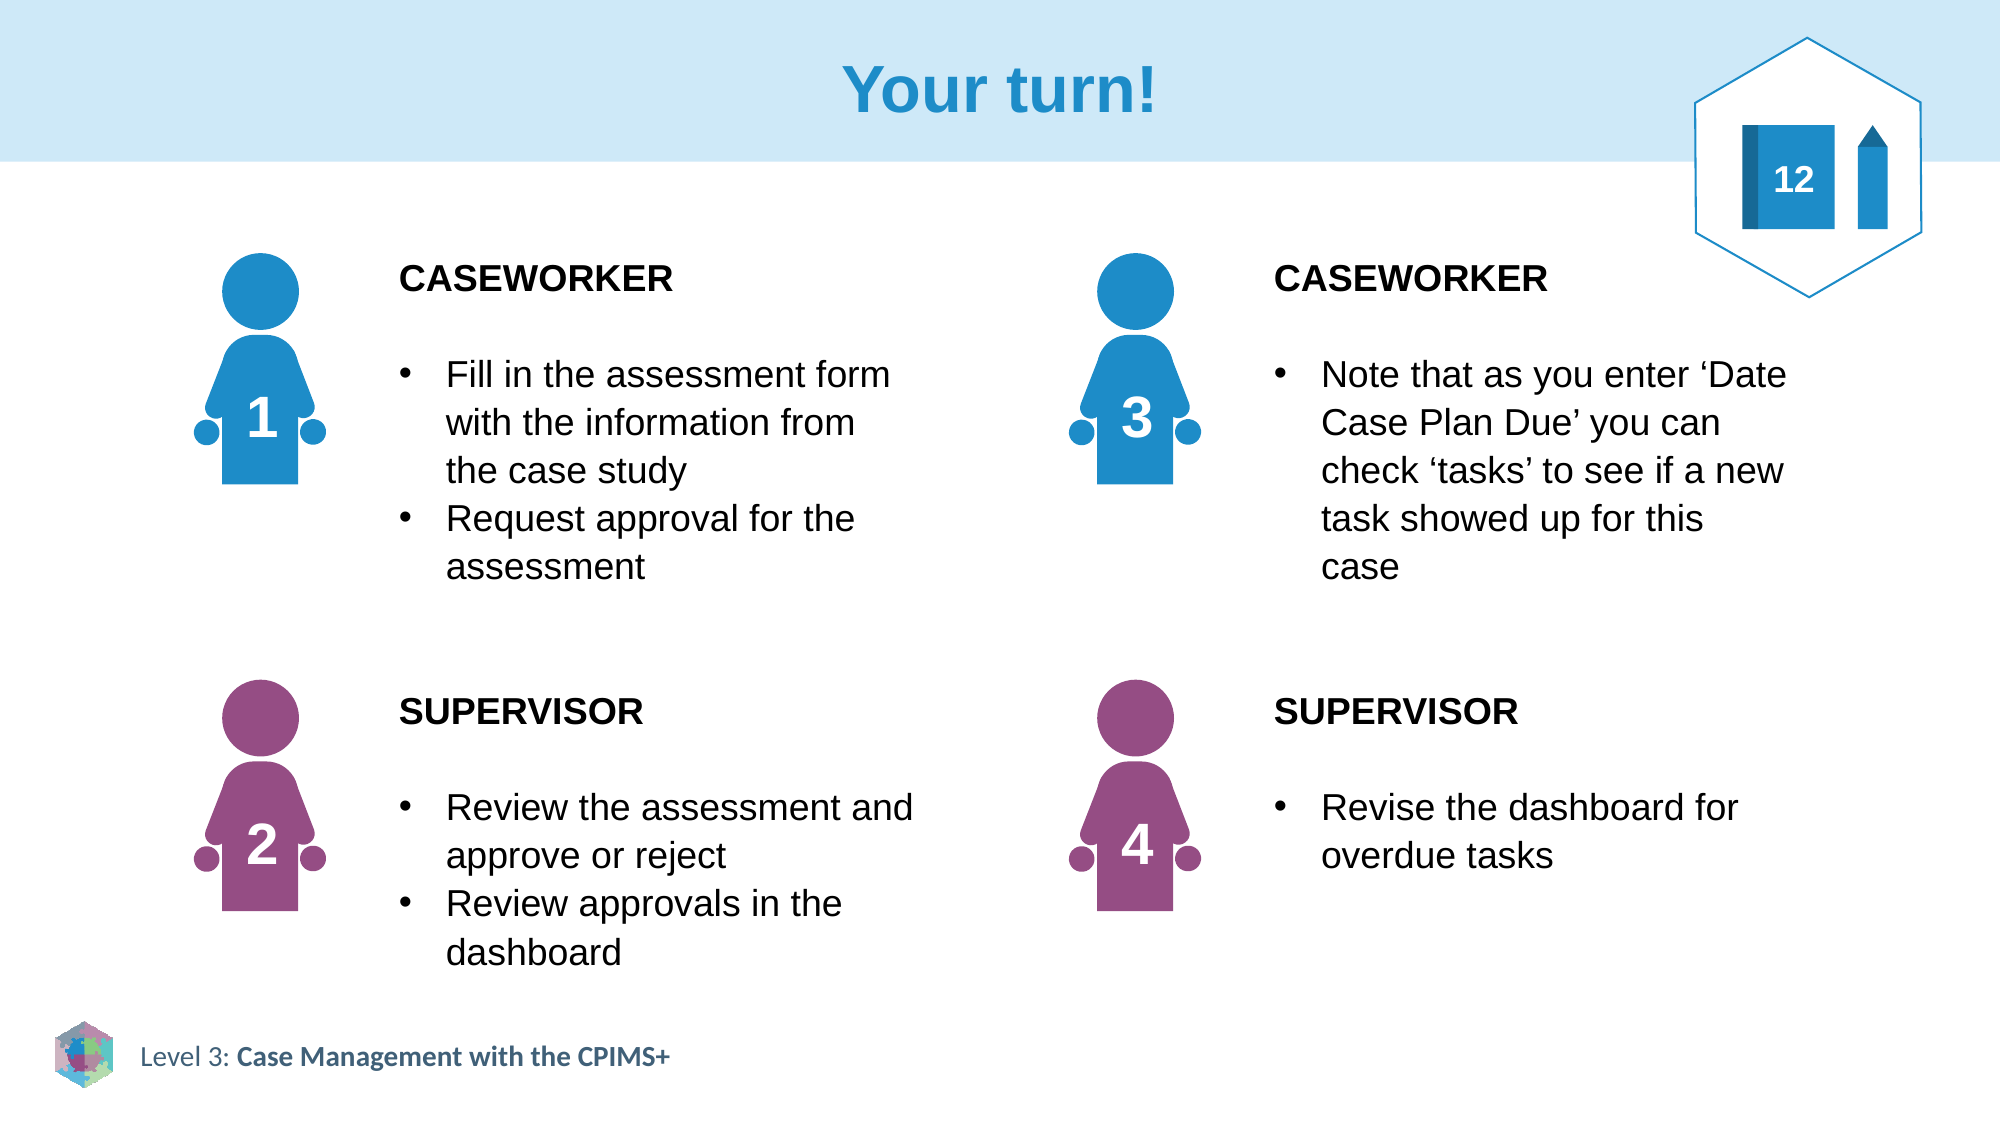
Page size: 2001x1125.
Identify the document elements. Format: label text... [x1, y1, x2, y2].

text_box CASEWORKER Note that as you enter ‘Date Case Plan Due’ you can check ‘tasks’ to see if a new task showed up for this case SUPERVISOR Revise the dashboard for overdue tasks [1259, 243, 1809, 884]
text_box CASEWORKER Fill in the assessment form with the information from the case study Request approval for the assessment SUPERVISOR Review the assessment and approve or reject Review approvals in the dashboard [384, 243, 934, 980]
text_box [1073, 679, 1197, 912]
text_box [198, 253, 322, 485]
title Your turn! [137, 19, 1863, 163]
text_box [1073, 253, 1197, 485]
picture [55, 1021, 113, 1088]
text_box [198, 679, 322, 912]
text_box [1677, 55, 1939, 280]
